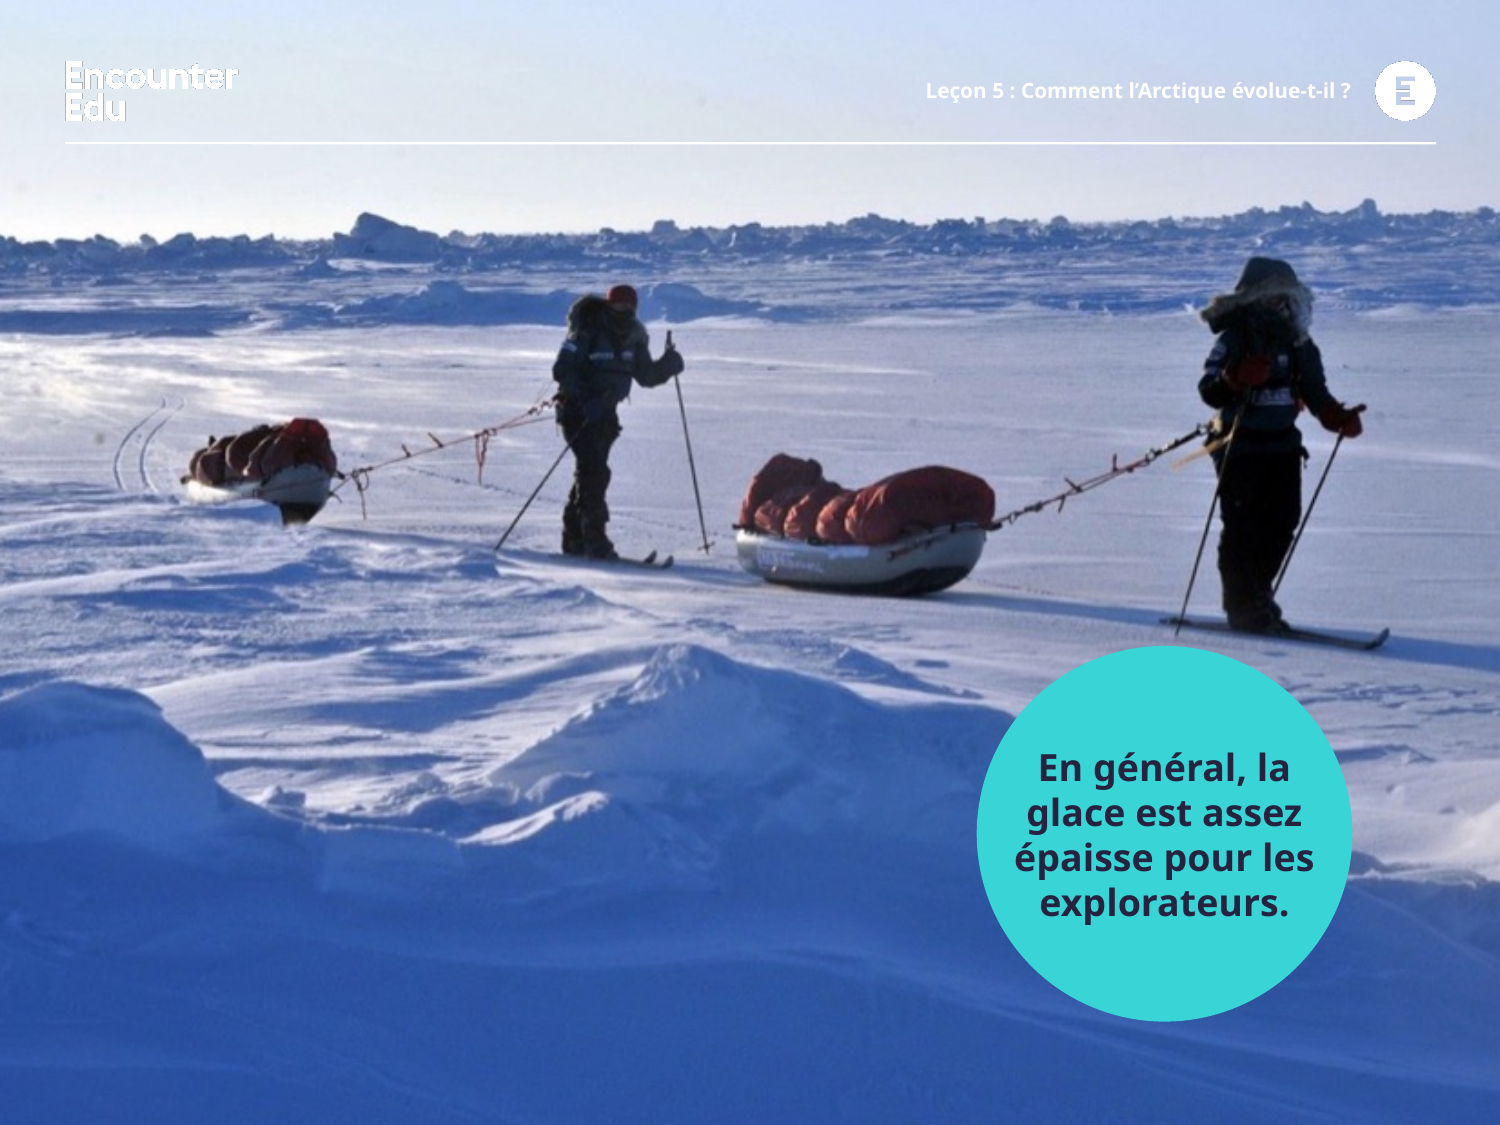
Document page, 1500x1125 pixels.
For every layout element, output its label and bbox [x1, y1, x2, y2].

picture [0, 0, 1500, 1125]
text_box [976, 645, 1353, 1022]
